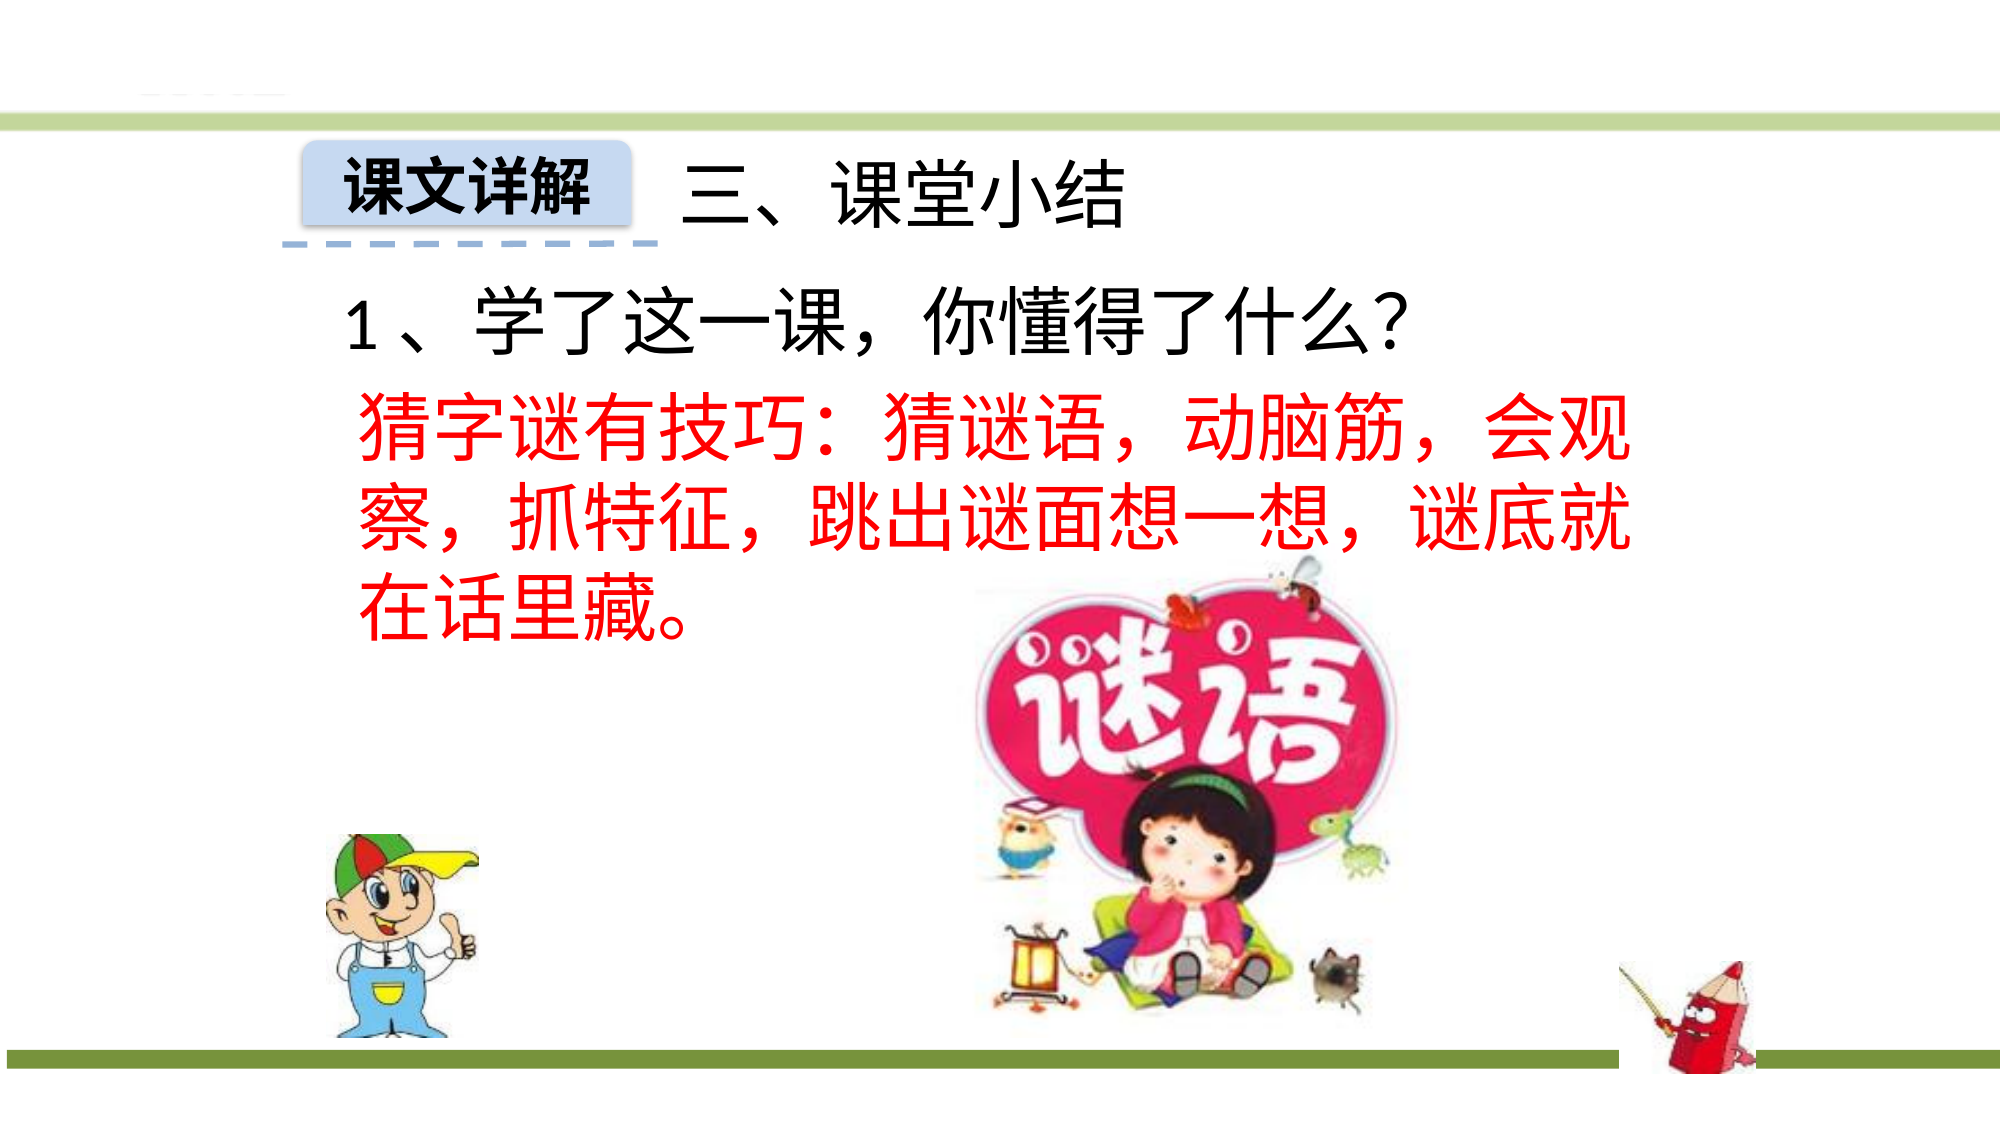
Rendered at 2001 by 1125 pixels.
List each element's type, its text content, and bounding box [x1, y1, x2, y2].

text_box 1、学了这一课，你懂得了什么？ [326, 267, 1591, 372]
text_box 课文详解 [302, 139, 632, 226]
picture [0, 94, 2000, 1038]
picture [1619, 961, 1756, 1074]
text_box 猜字谜有技巧：猜谜语，动脑筋，会观察，抓特征，跳出谜面想一想，谜底就在话里藏。 [343, 373, 1661, 659]
text_box 三、课堂小结 [663, 140, 1144, 246]
